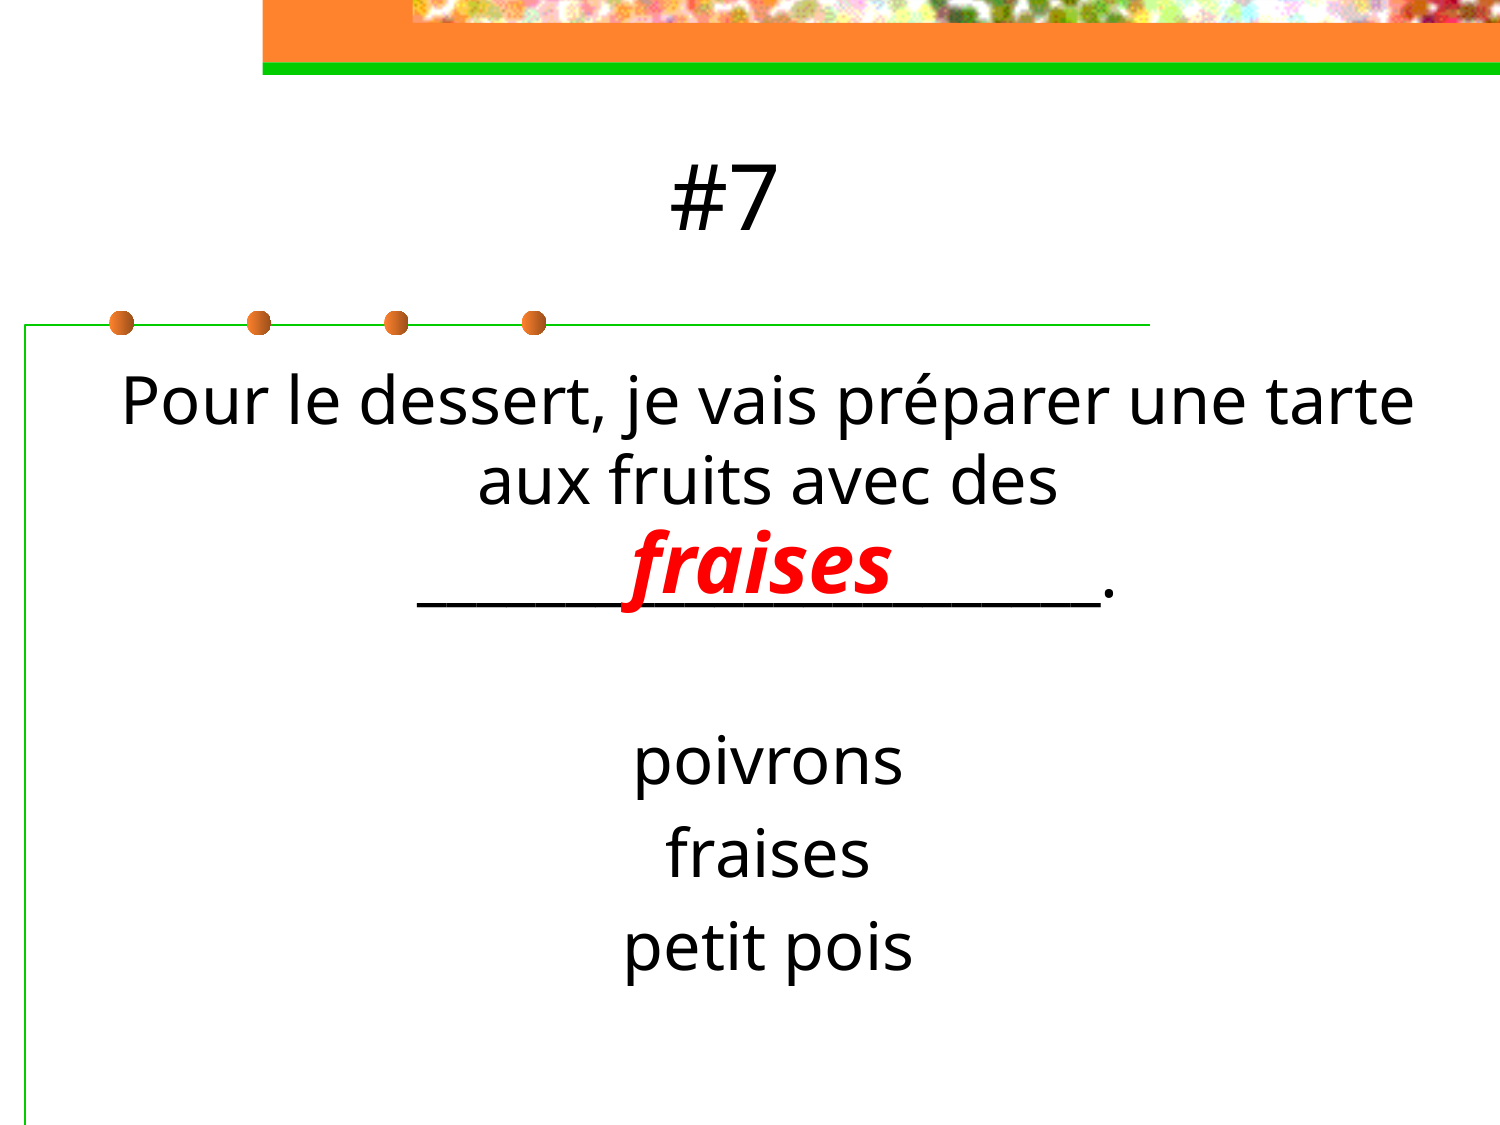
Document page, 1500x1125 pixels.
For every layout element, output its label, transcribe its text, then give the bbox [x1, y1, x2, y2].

picture [412, 0, 1500, 23]
title #7 [87, 99, 1363, 288]
list Pour le dessert, je vais préparer une tarte aux fruits avec des _______________________. poivrons fraises petit pois [87, 350, 1450, 1025]
text_box fraises [375, 502, 1150, 618]
